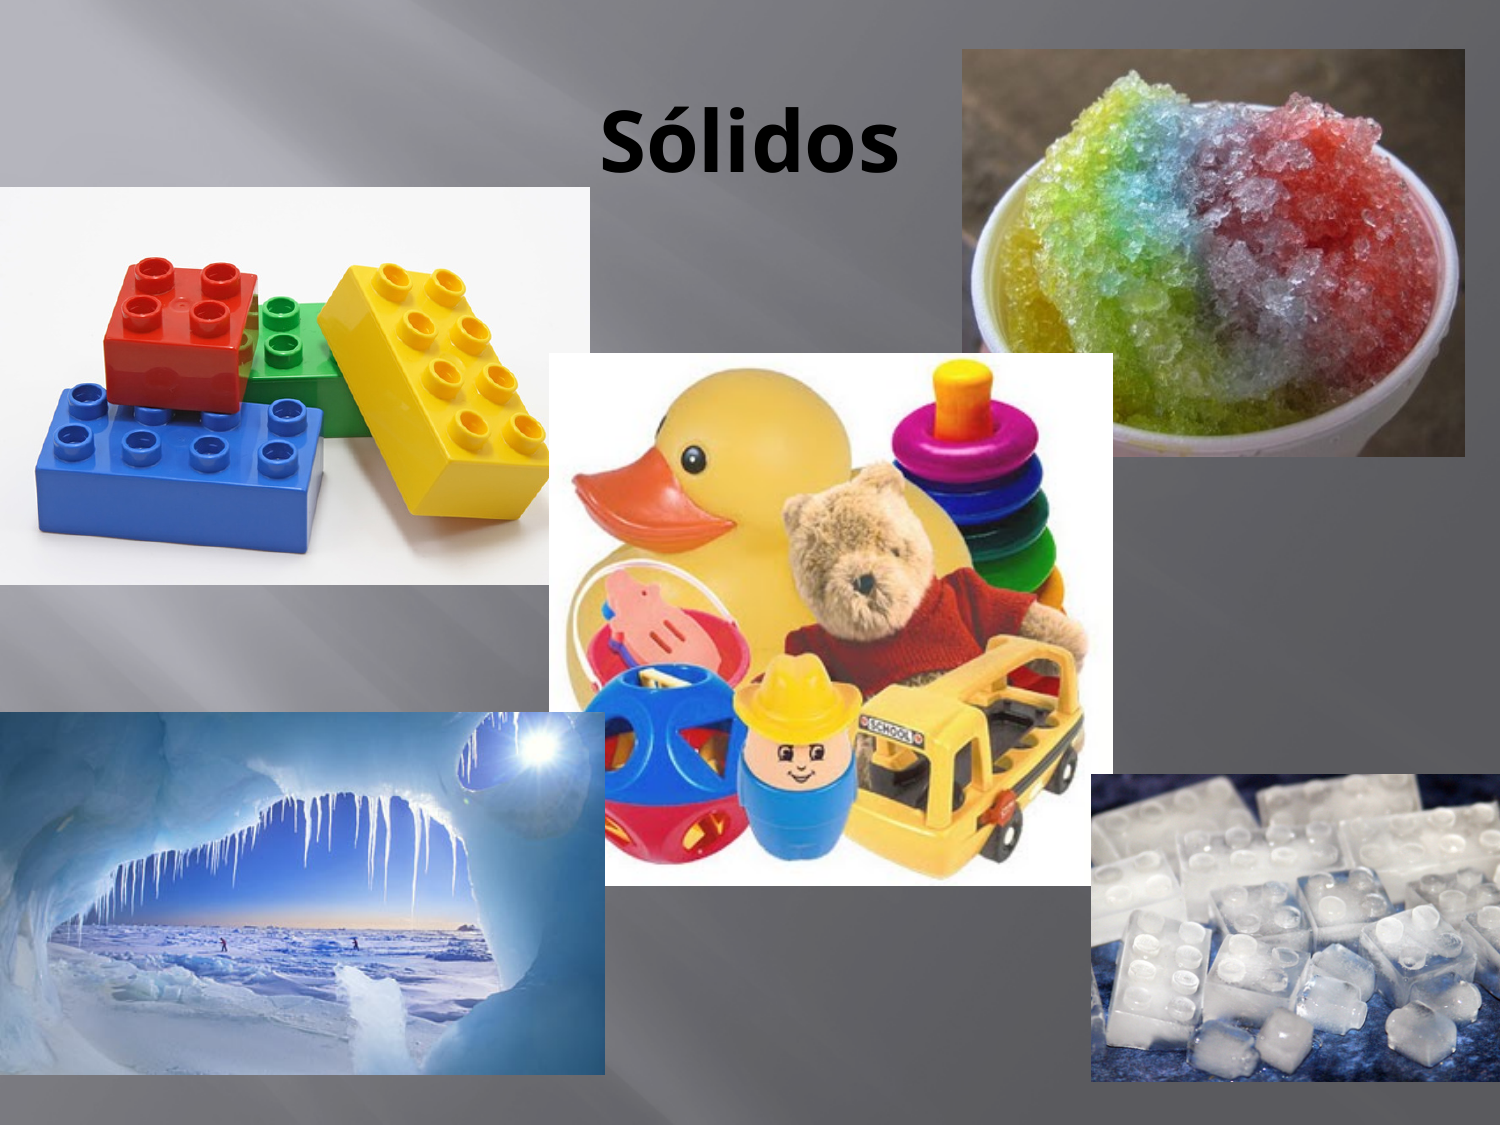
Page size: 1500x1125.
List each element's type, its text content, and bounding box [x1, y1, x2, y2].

picture [0, 49, 1500, 1082]
title Sólidos [75, 45, 1425, 233]
